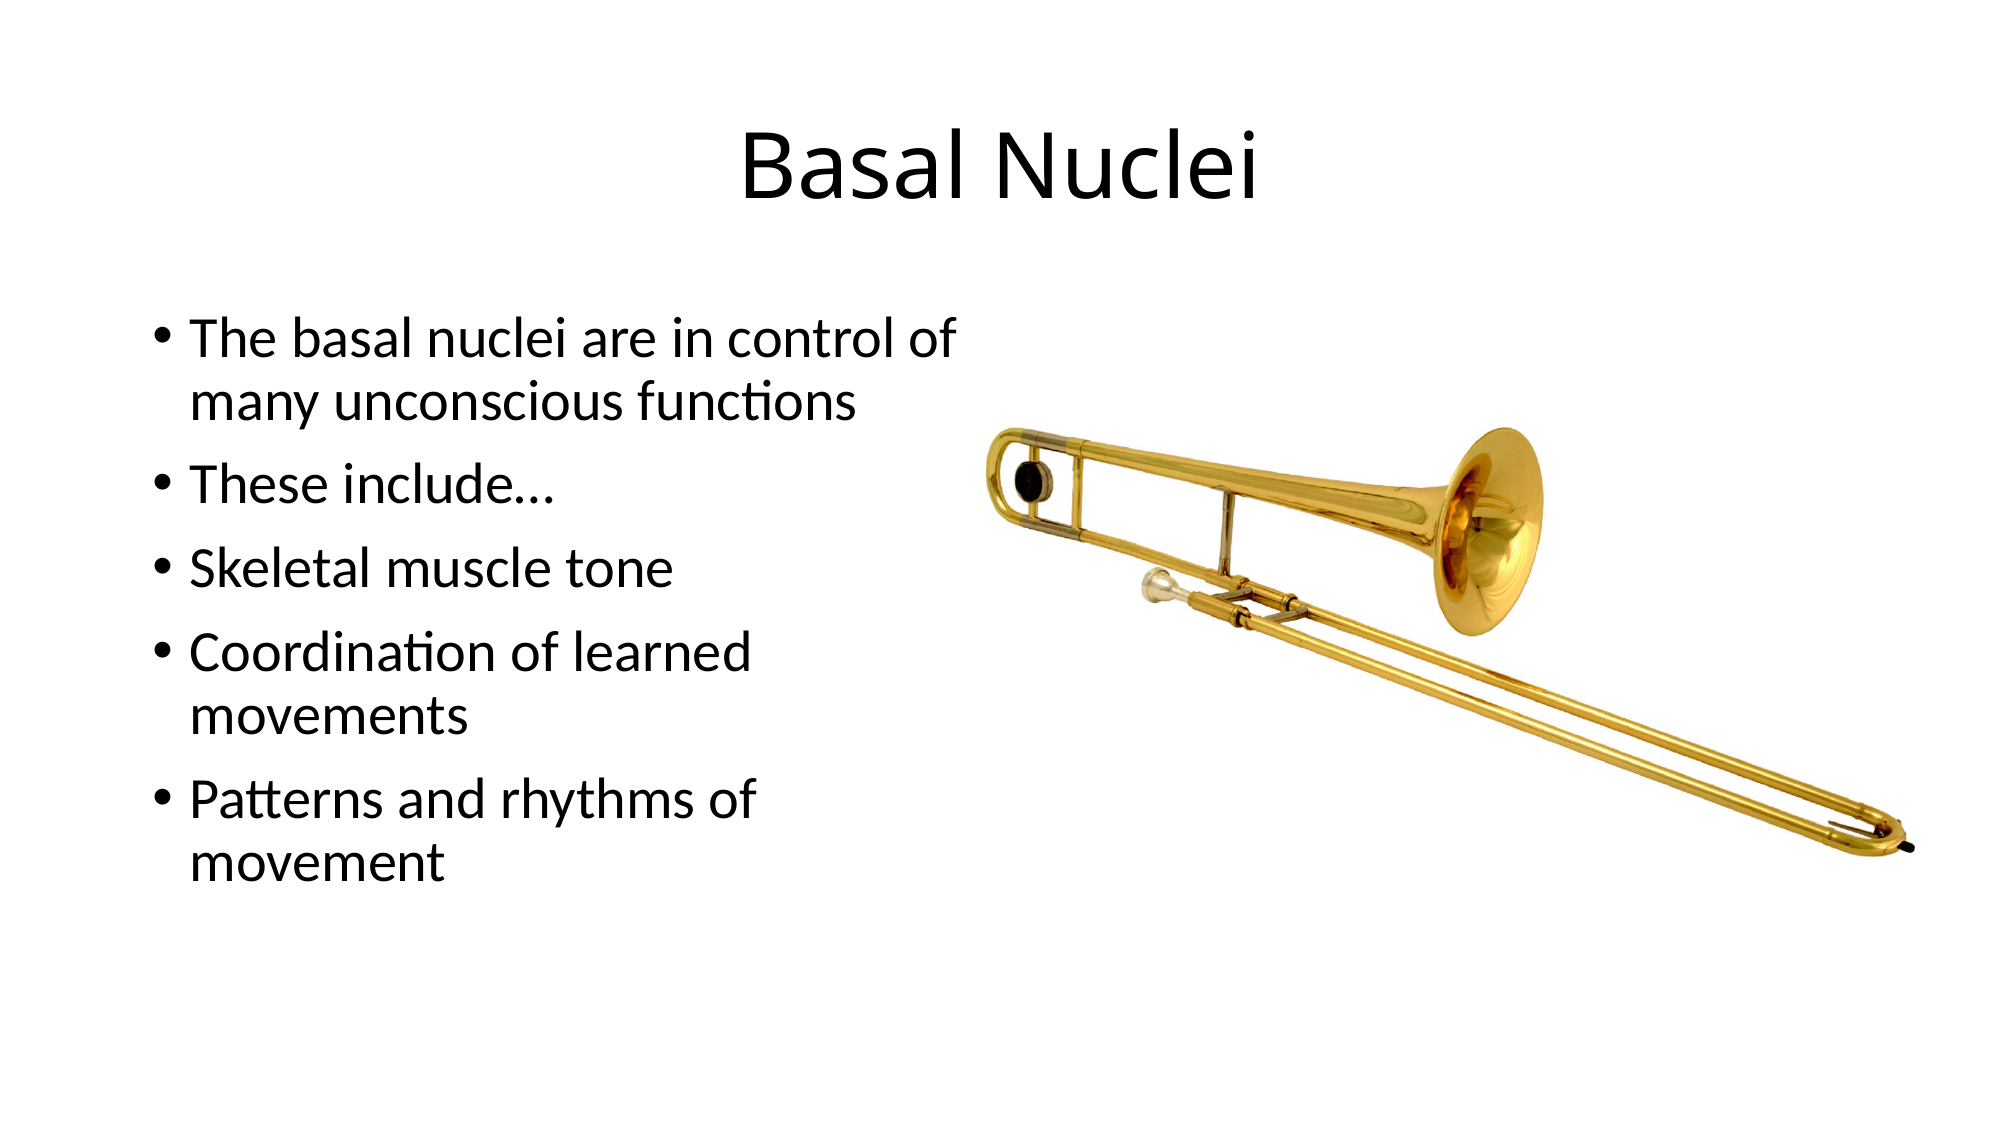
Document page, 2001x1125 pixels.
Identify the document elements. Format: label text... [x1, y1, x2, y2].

list The basal nuclei are in control of many unconscious functions These include… Skeletal muscle tone Coordination of learned movements Patterns and rhythms of movement [137, 299, 988, 1014]
title Basal Nuclei [137, 59, 1863, 278]
picture [939, 423, 1967, 920]
